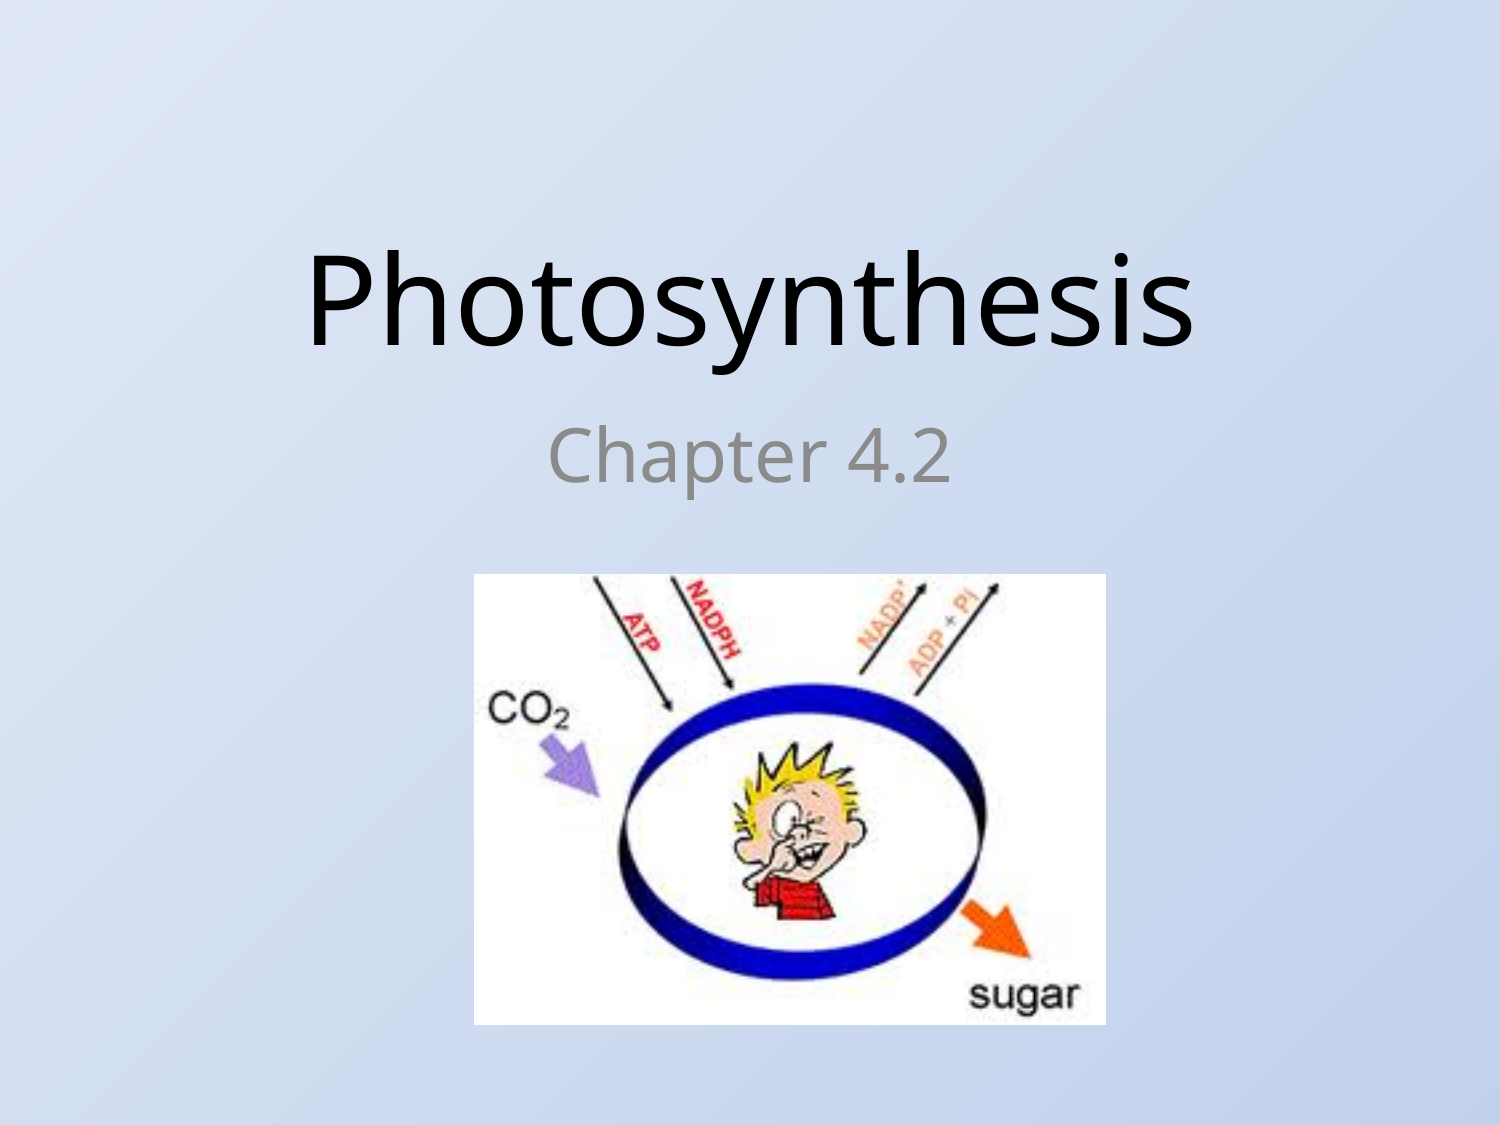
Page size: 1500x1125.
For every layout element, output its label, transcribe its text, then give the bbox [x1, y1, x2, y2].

subtitle Chapter 4.2 [225, 399, 1275, 688]
title Photosynthesis [112, 174, 1388, 417]
picture [474, 574, 1107, 1026]
